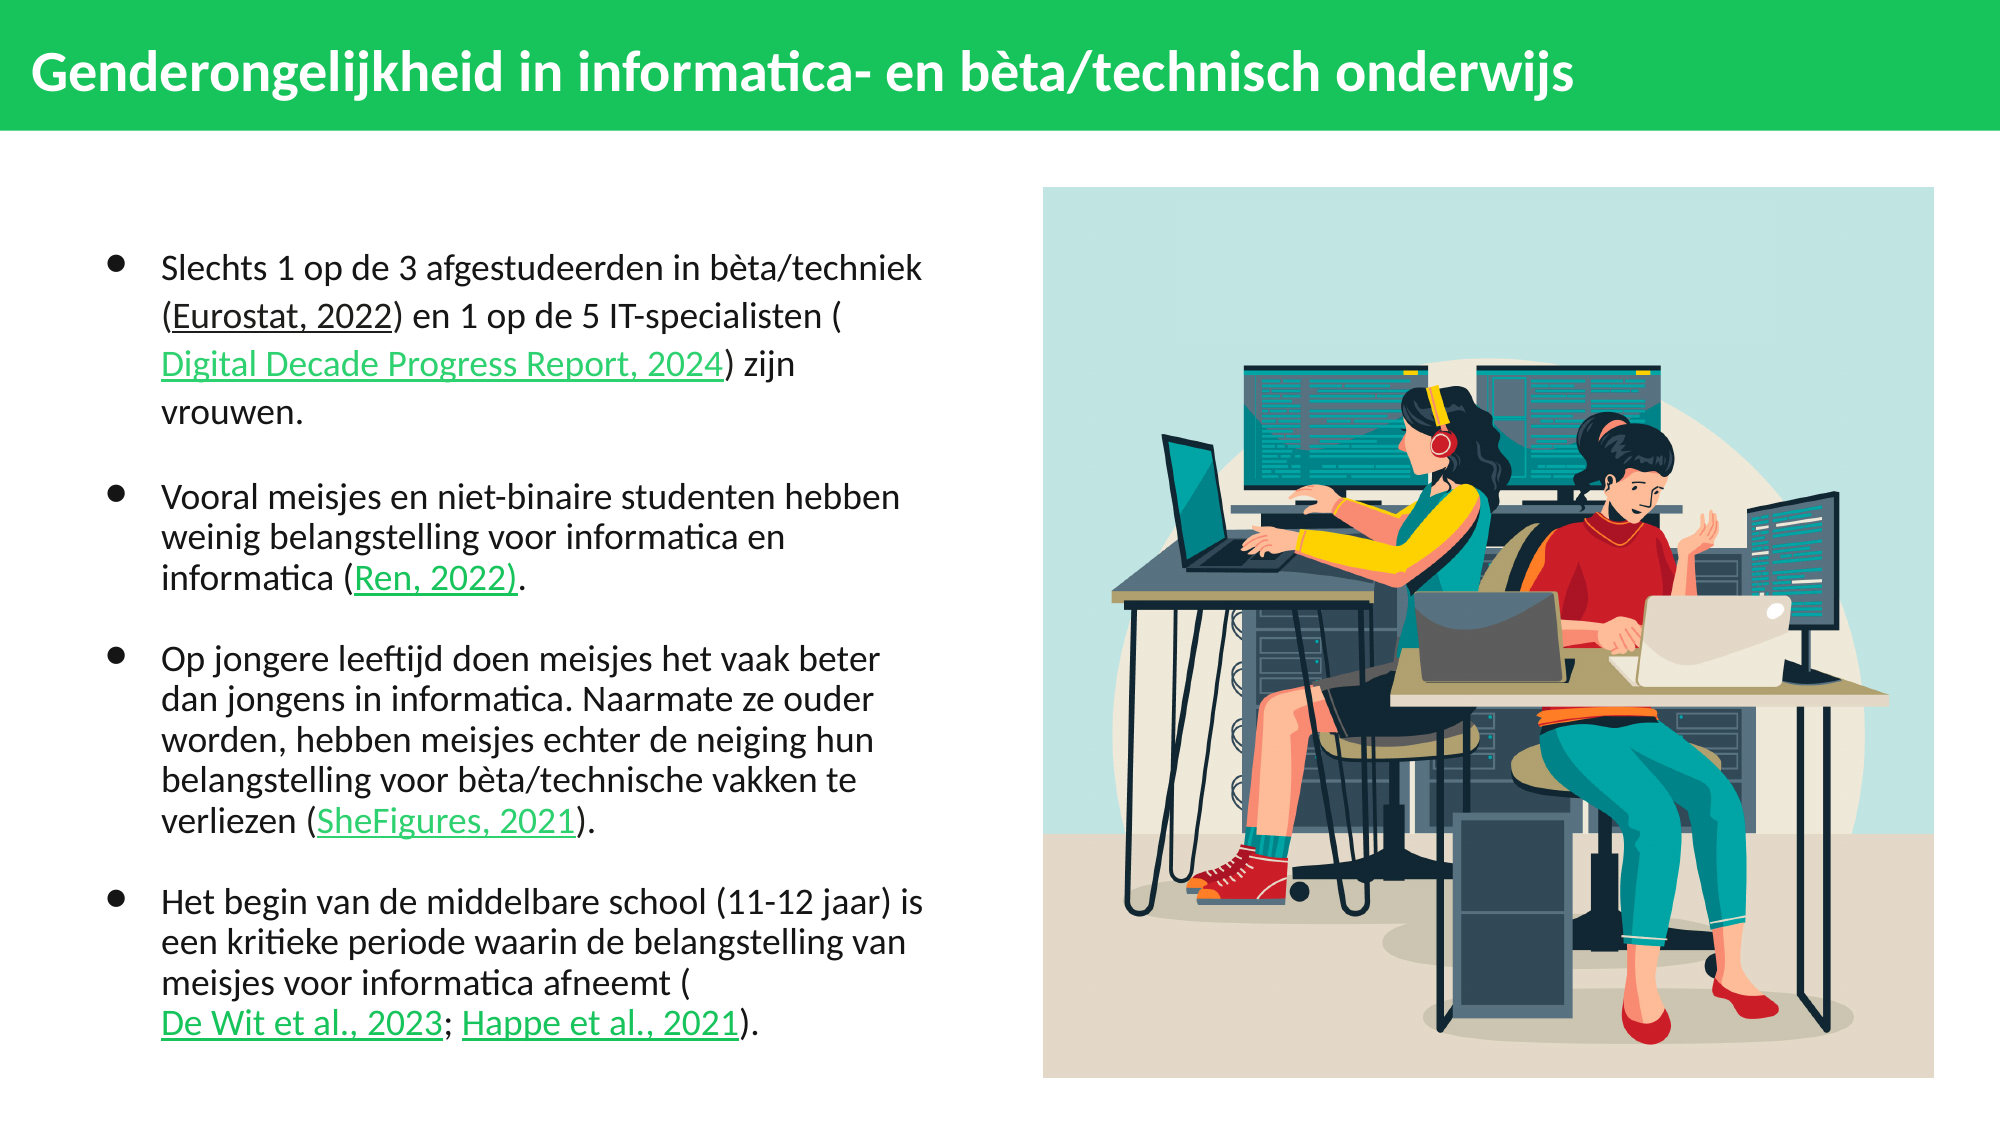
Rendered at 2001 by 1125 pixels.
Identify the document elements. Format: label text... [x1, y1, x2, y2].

list Slechts 1 op de 3 afgestudeerden in bèta/techniek (Eurostat, 2022) en 1 op de 5 IT-specialisten (Digital Decade Progress Report, 2024) zijn vrouwen. Vooral meisjes en niet-binaire studenten hebben weinig belangstelling voor informatica en informatica (Ren, 2022). Op jongere leeftijd doen meisjes het vaak beter dan jongens in informatica. Naarmate ze ouder worden, hebben meisjes echter de neiging hun belangstelling voor bèta/technische vakken te verliezen (SheFigures, 2021). Het begin van de middelbare school (11-12 jaar) is een kritieke periode waarin de belangstelling van meisjes voor informatica afneemt (De Wit et al., 2023; Happe et al., 2021). [71, 232, 946, 1034]
picture [1043, 187, 1935, 1079]
title Genderongelijkheid in informatica- en bèta/technisch onderwijs [16, 13, 1976, 131]
